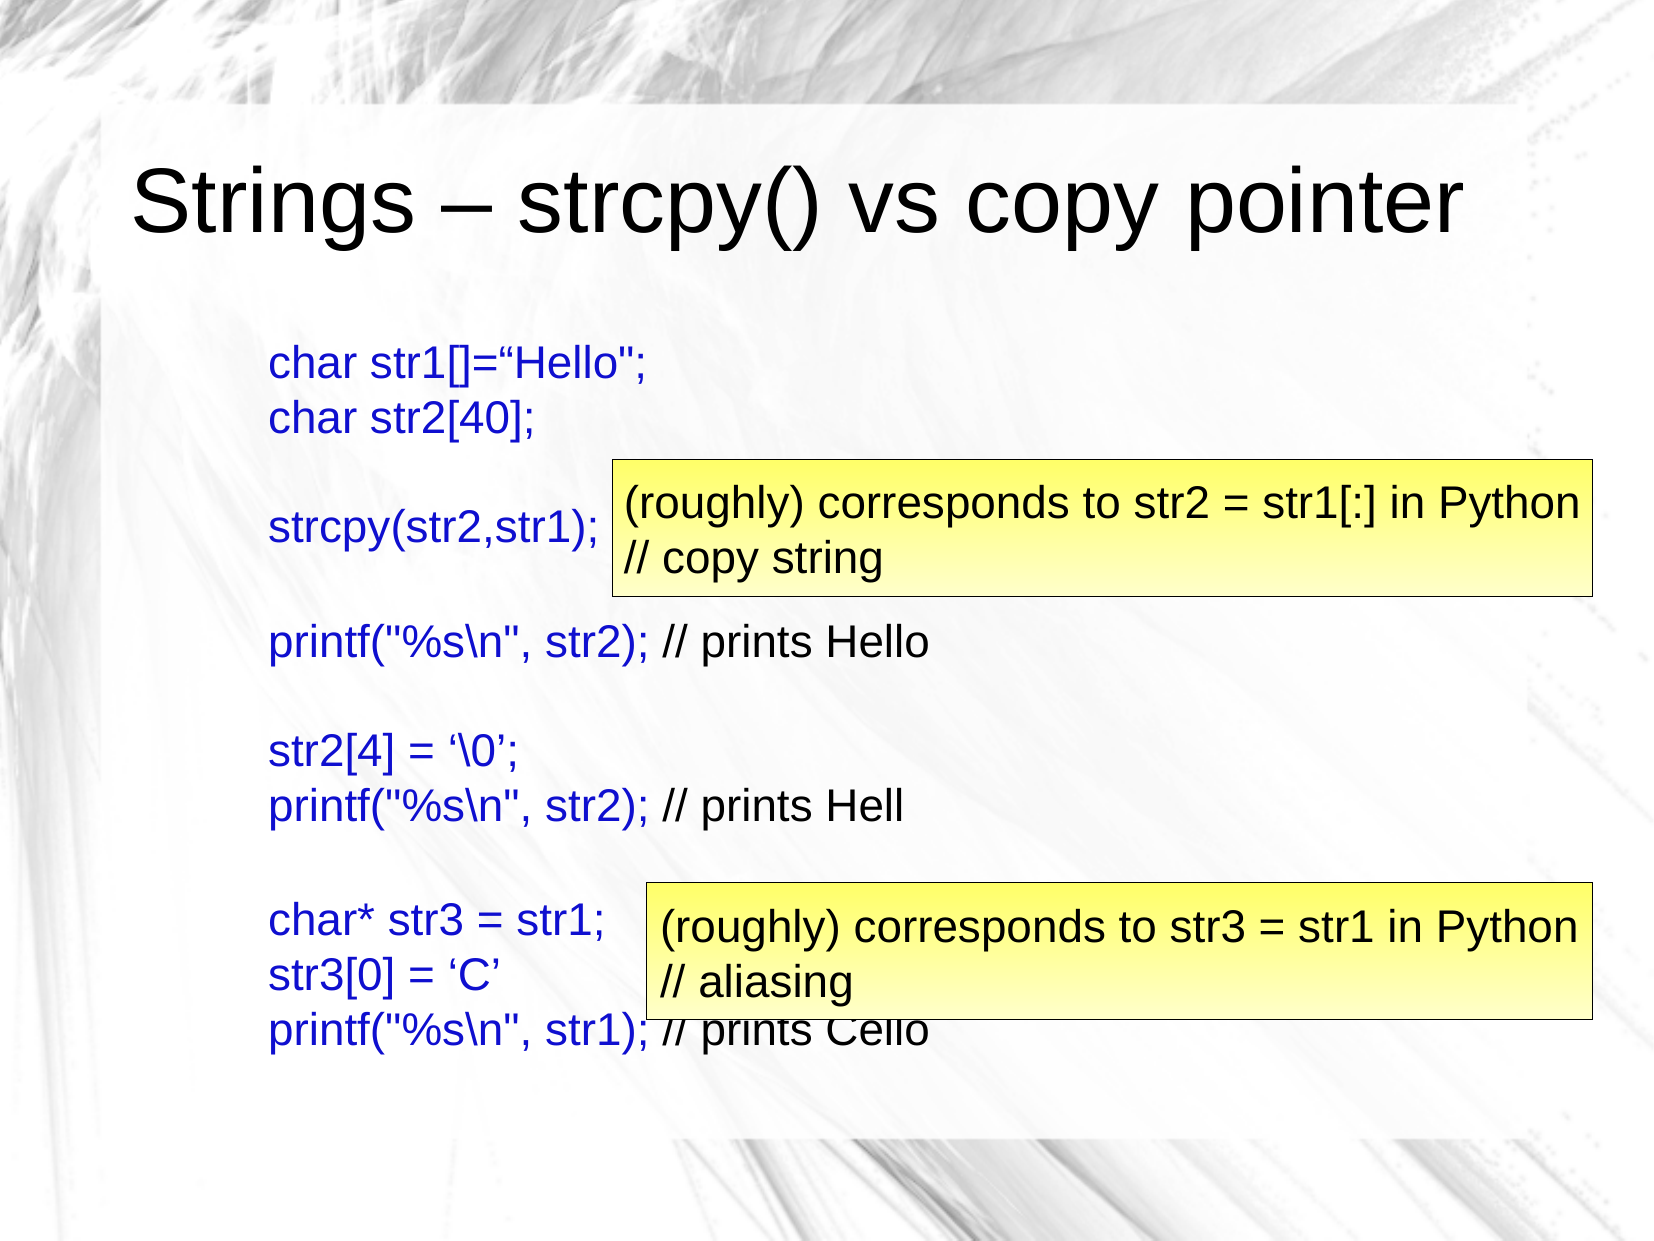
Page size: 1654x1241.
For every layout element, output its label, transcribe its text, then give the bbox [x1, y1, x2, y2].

list char str1[]=“Hello"; char str2[40]; strcpy(str2,str1); printf("%s\n", str2); // prints Hello str2[4] = ‘\0’; printf("%s\n", str2); // prints Hell char* str3 = str1; str3[0] = ‘C’ printf("%s\n", str1); // prints Cello [118, 332, 1571, 1121]
text_box (roughly) corresponds to str2 = str1[:] in Python // copy string [612, 459, 1593, 597]
title Strings – strcpy() vs copy pointer [118, 93, 1506, 299]
picture [0, 0, 1654, 1241]
text_box (roughly) corresponds to str3 = str1 in Python // aliasing [646, 882, 1593, 1020]
